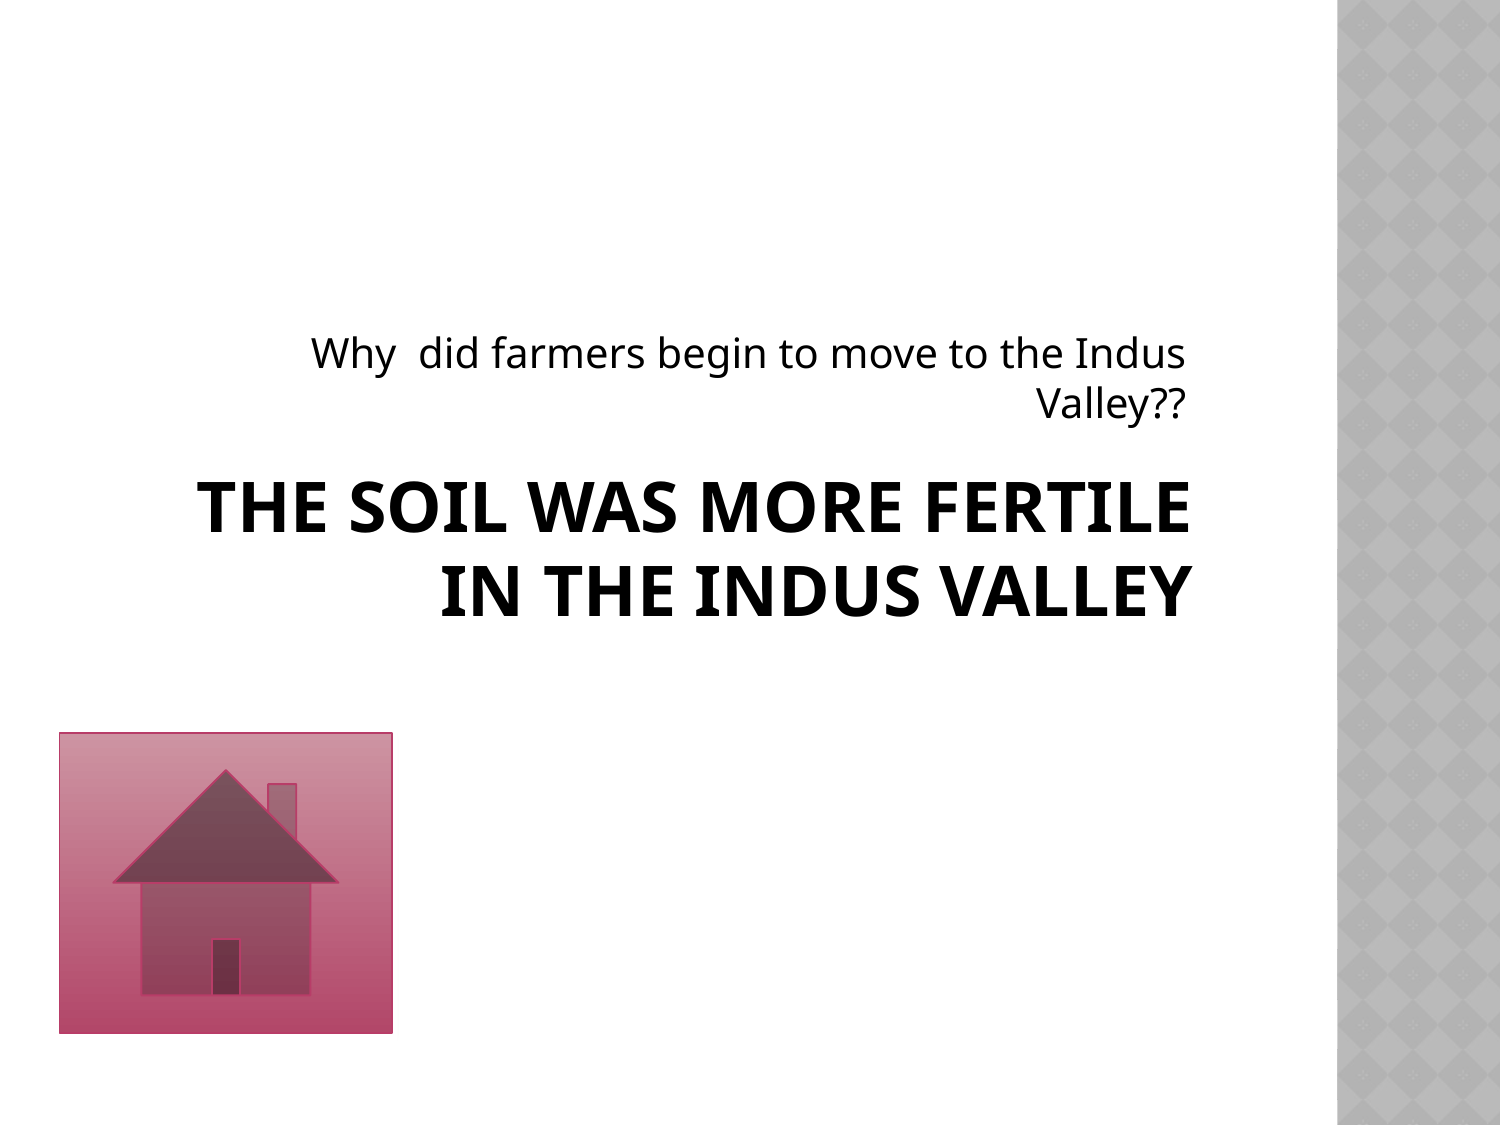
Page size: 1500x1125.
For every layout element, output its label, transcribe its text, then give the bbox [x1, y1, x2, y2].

title The soil was more fertile in the Indus Valley [174, 462, 1202, 687]
list Why did farmers begin to move to the Indus Valley?? [174, 312, 1202, 435]
text_box [59, 732, 393, 1034]
